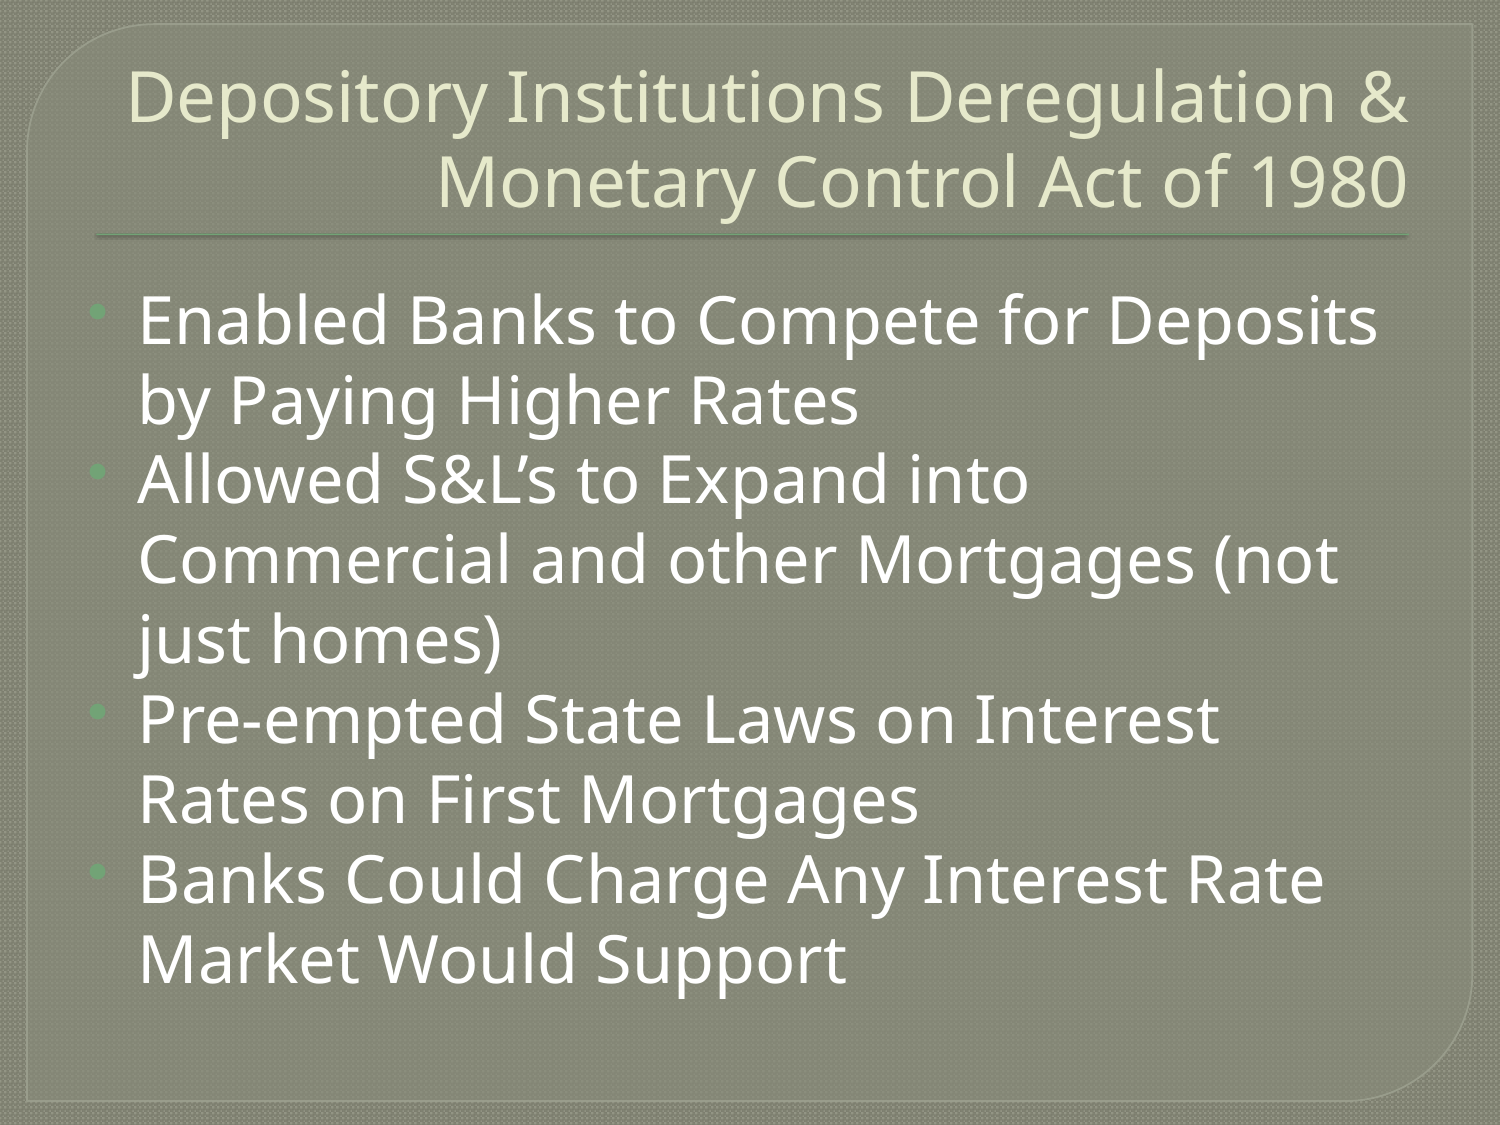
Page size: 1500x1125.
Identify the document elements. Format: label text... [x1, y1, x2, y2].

title Depository Institutions Deregulation & Monetary Control Act of 1980 [75, 41, 1425, 230]
list Enabled Banks to Compete for Deposits by Paying Higher Rates Allowed S&L’s to Expand into Commercial and other Mortgages (not just homes) Pre-empted State Laws on Interest Rates on First Mortgages Banks Could Charge Any Interest Rate Market Would Support [75, 270, 1425, 1013]
